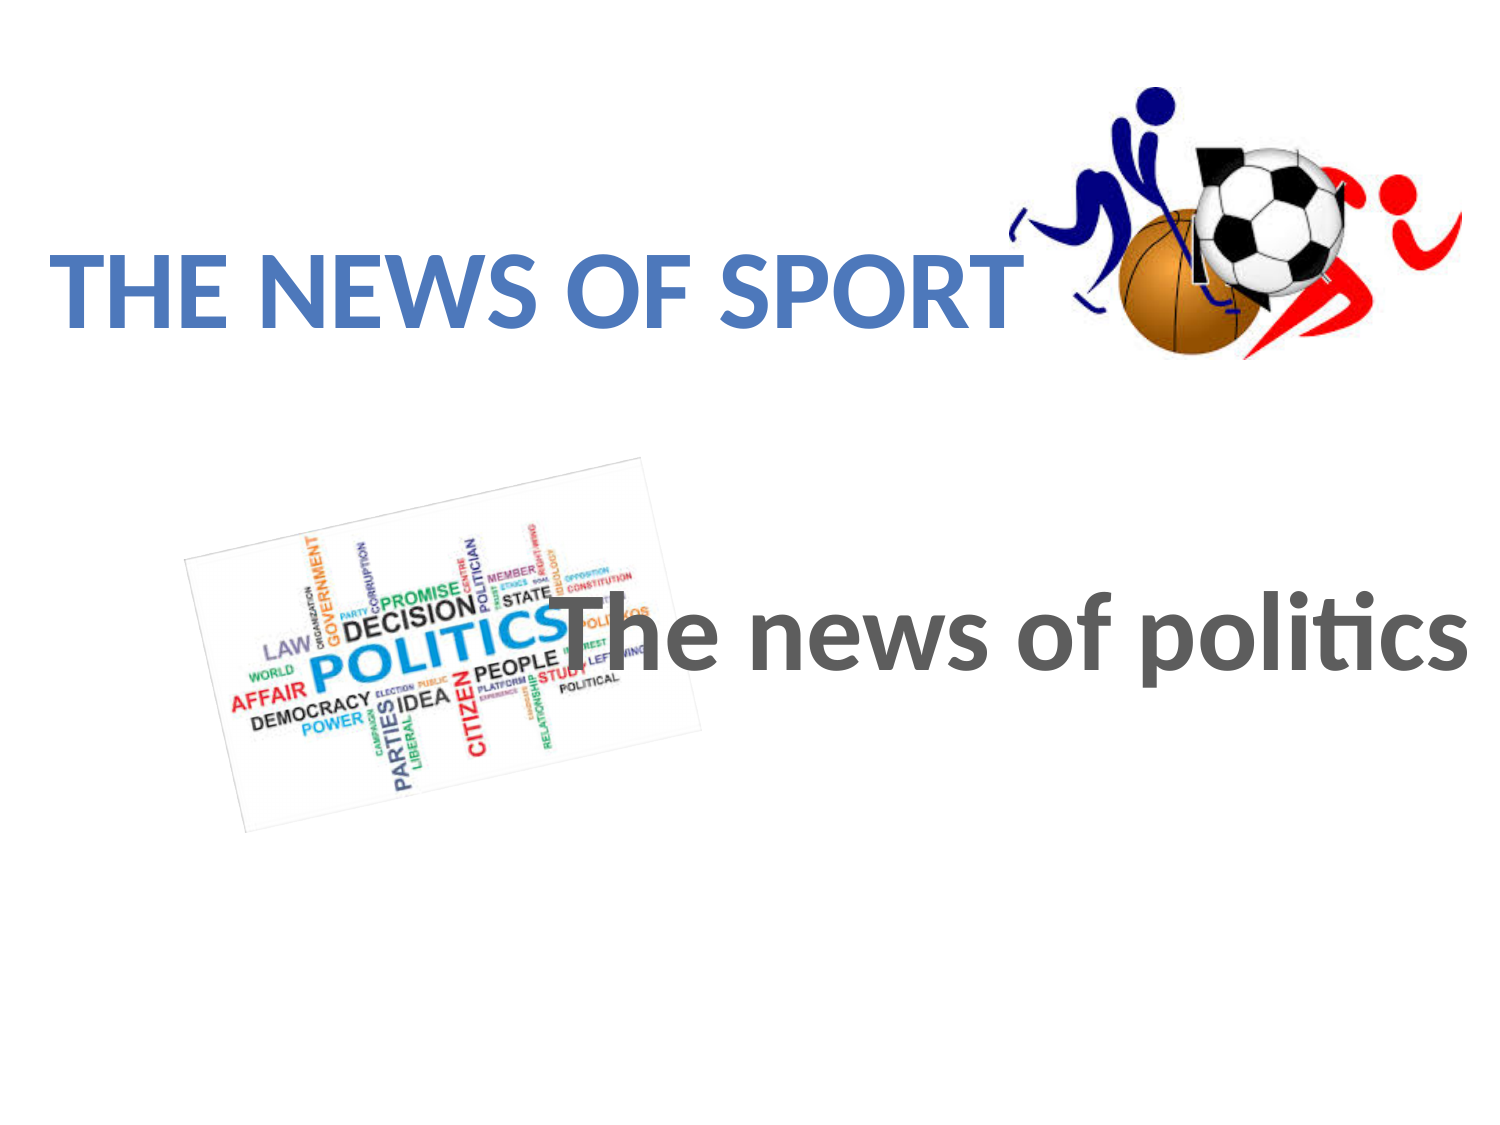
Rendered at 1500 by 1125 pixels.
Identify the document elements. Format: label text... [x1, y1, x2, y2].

text_box The news of politics [680, 550, 1487, 701]
picture [185, 458, 701, 832]
text_box The news of sport [34, 208, 1004, 359]
picture [1009, 87, 1462, 361]
